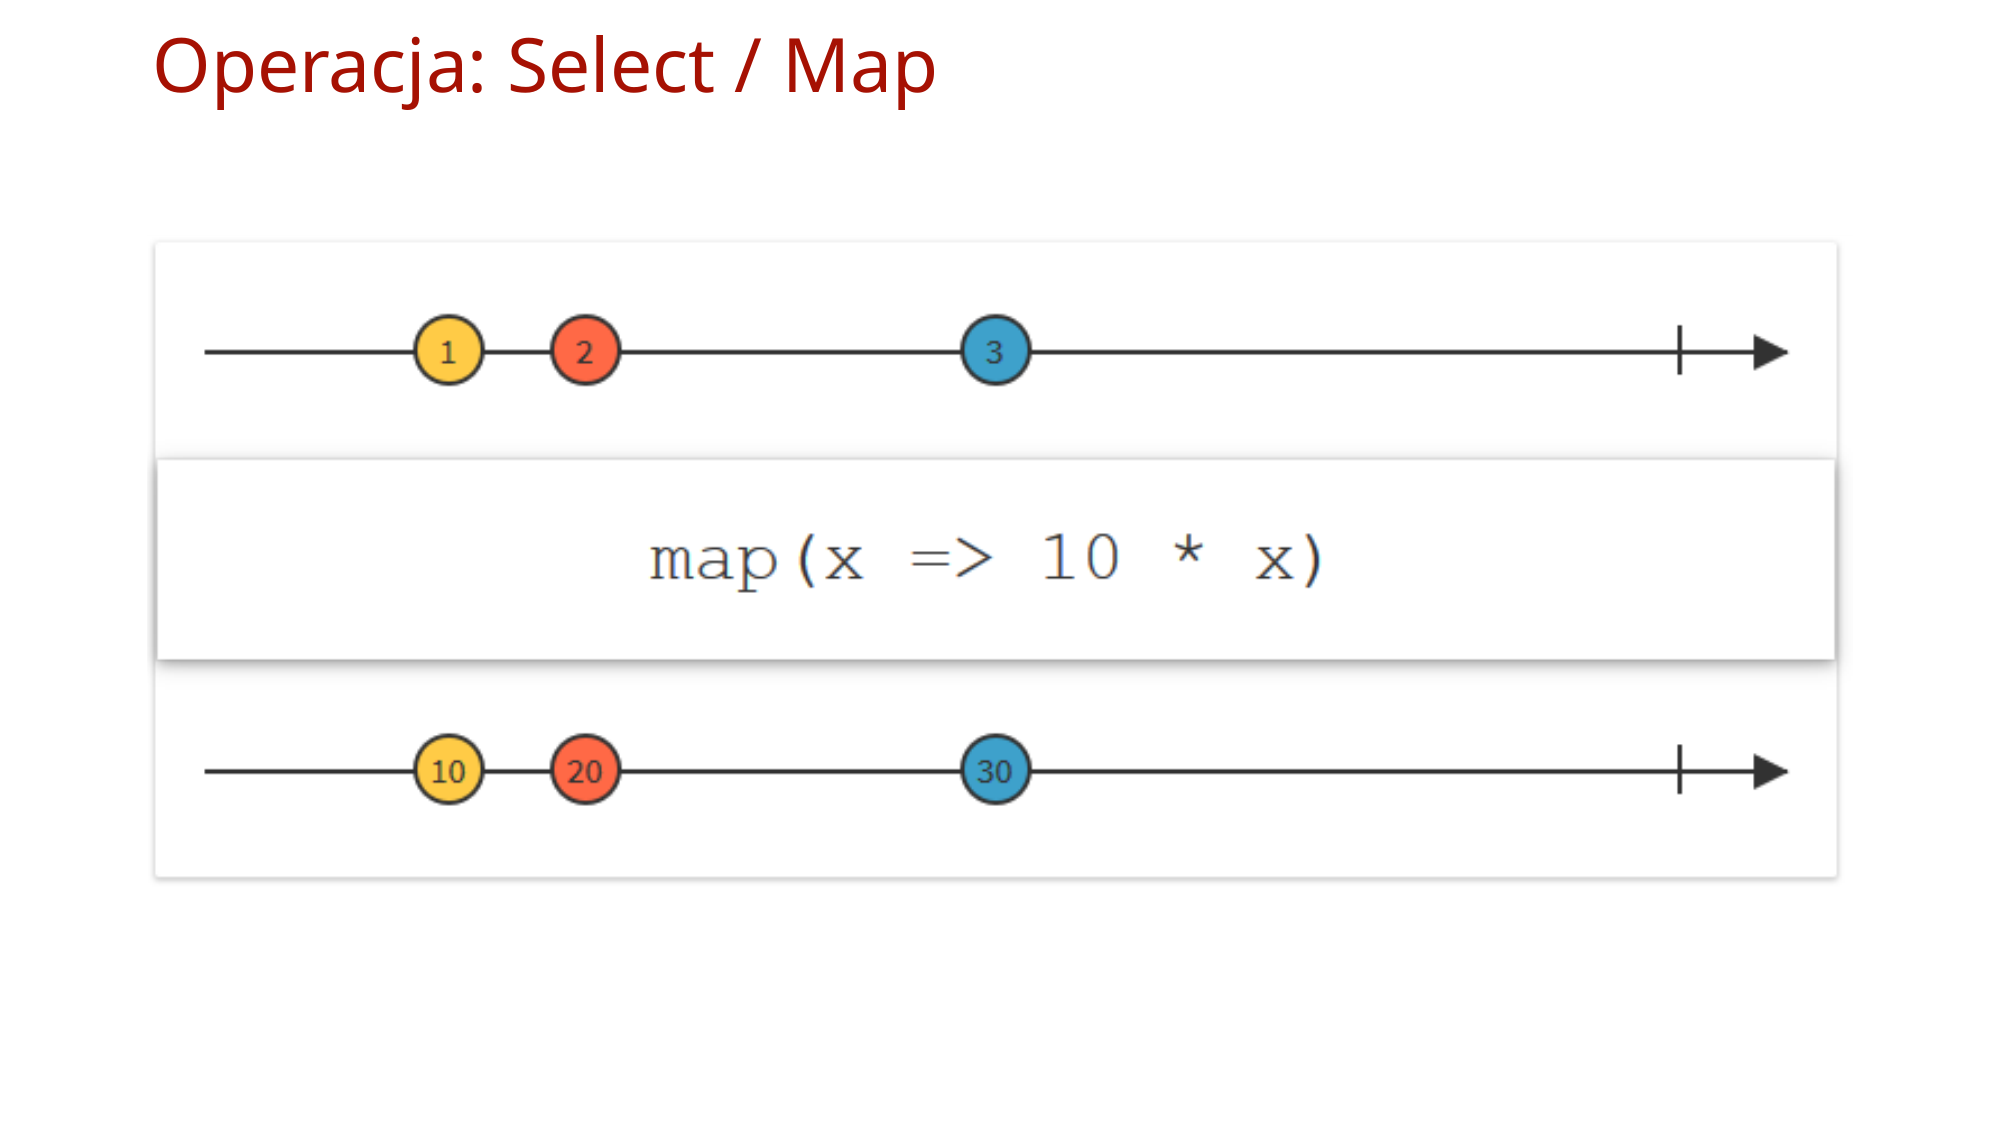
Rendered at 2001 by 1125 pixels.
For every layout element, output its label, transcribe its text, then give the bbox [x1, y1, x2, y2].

picture [147, 234, 1853, 891]
title Operacja: Select / Map [137, 3, 1863, 135]
